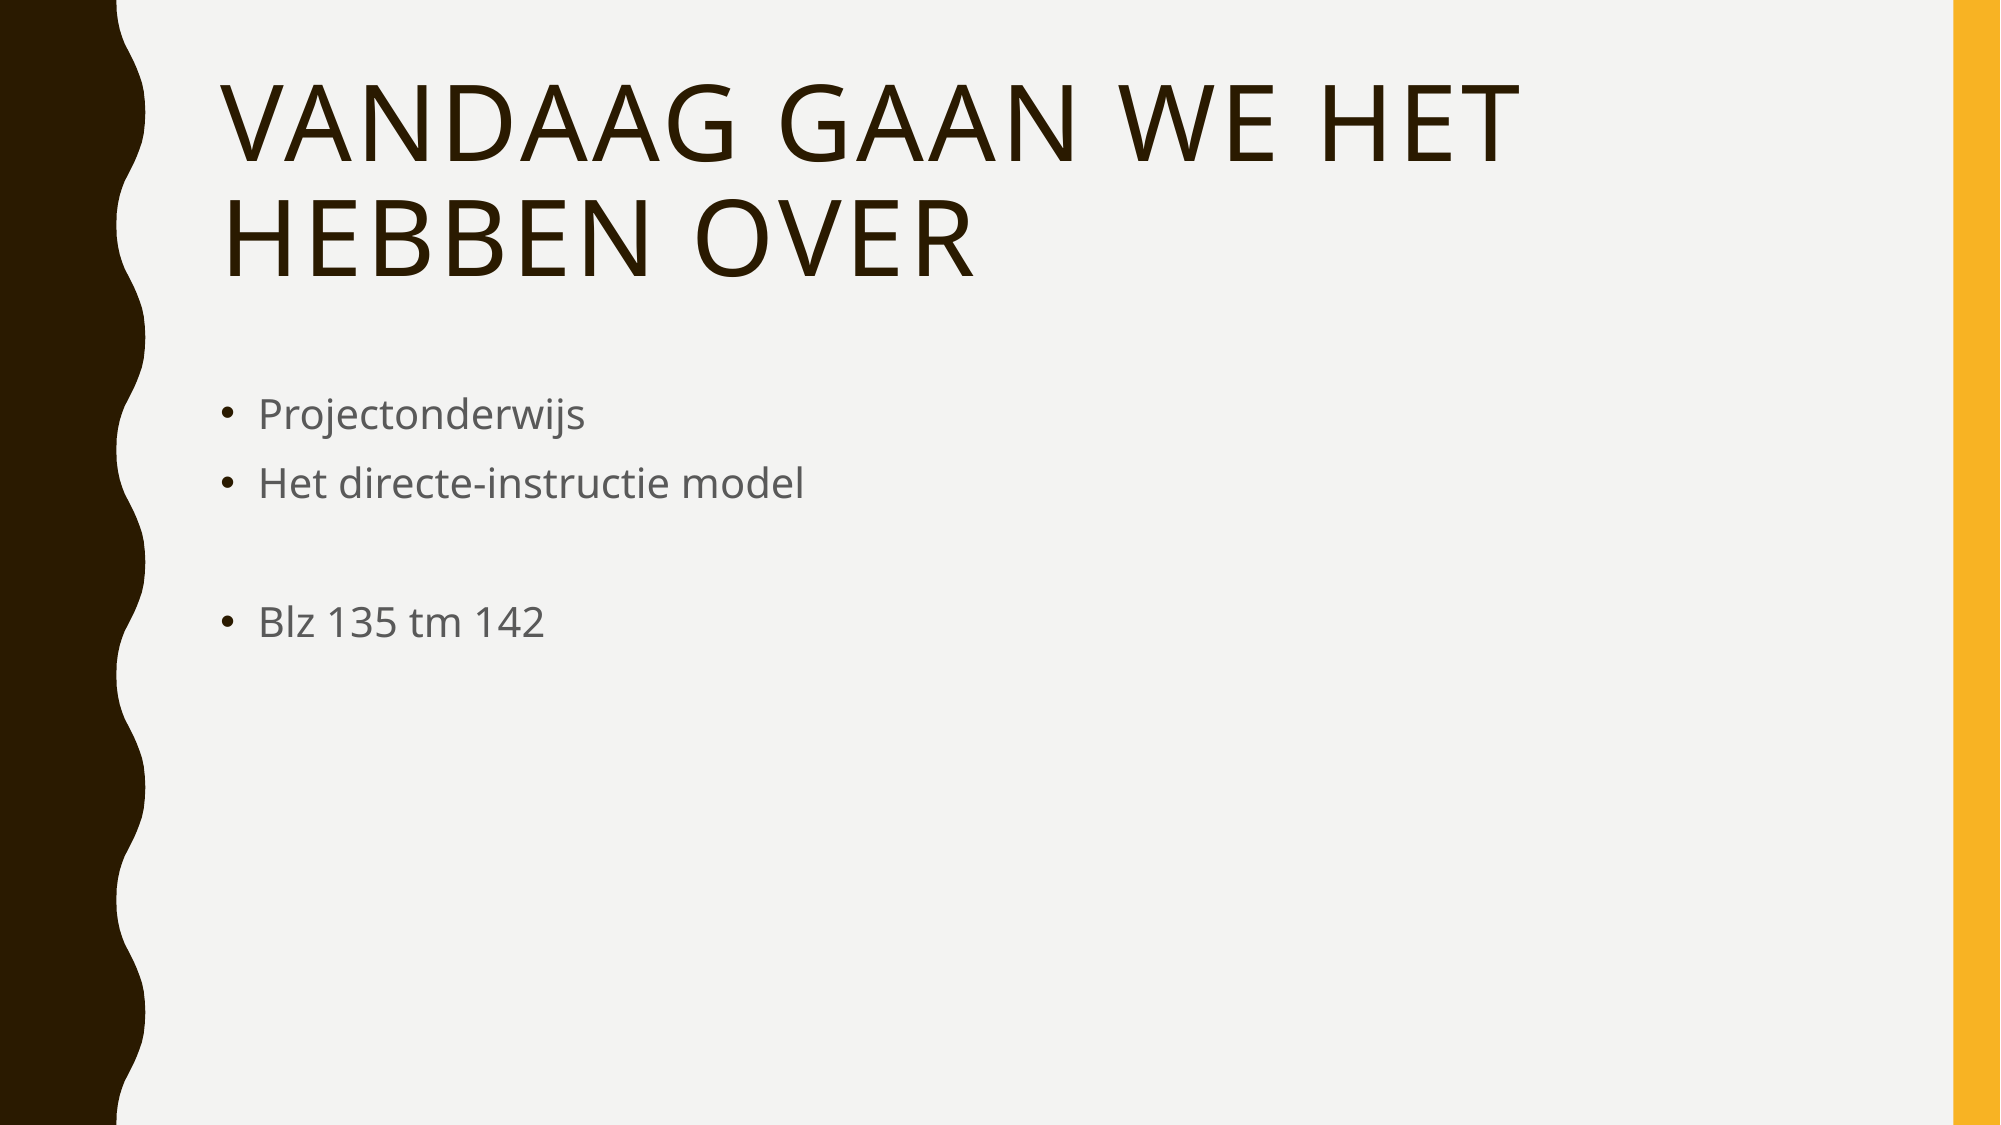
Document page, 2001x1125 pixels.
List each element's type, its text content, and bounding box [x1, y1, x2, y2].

title Vandaag gaan we het hebben over [205, 62, 1875, 308]
list Projectonderwijs Het directe-instructie model Blz 135 tm 142 [205, 375, 1875, 965]
